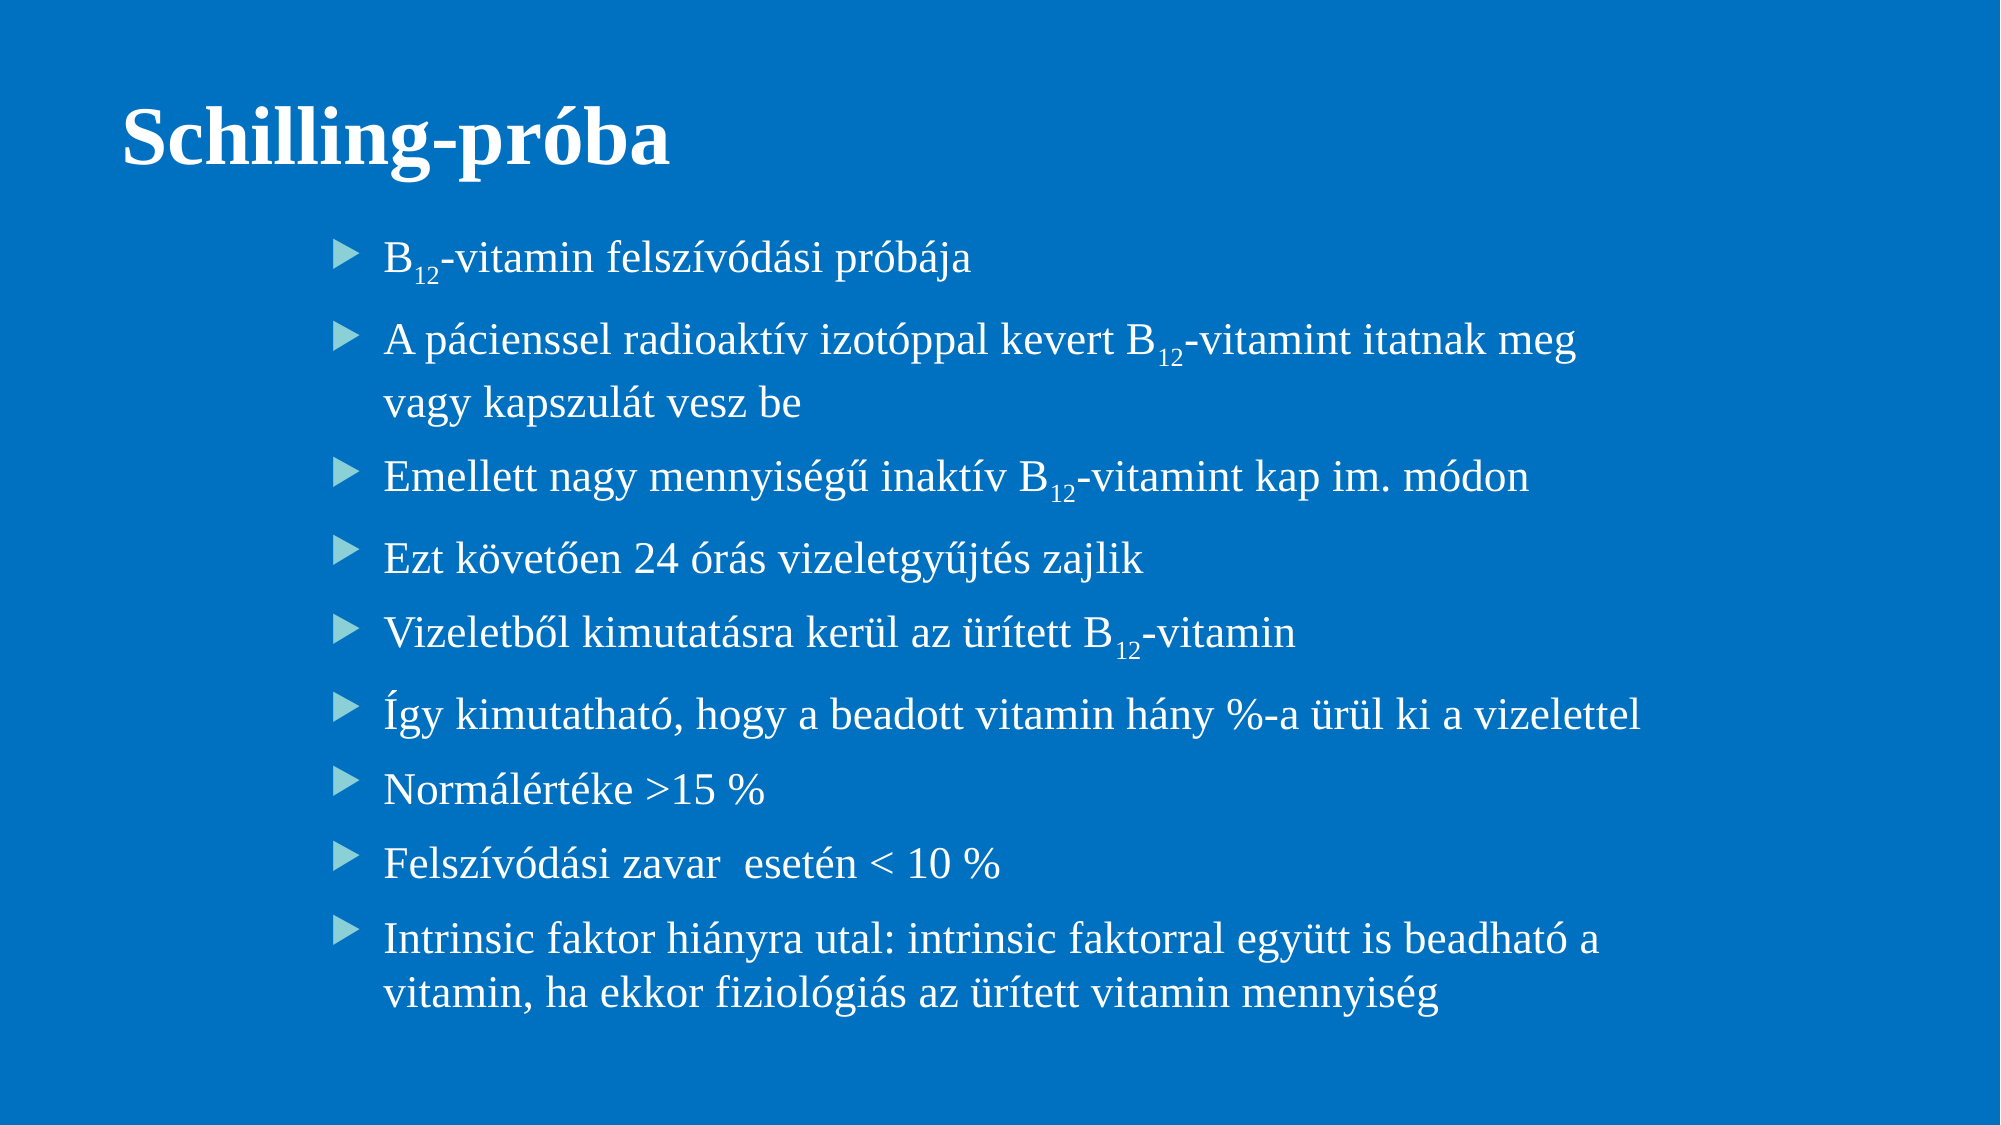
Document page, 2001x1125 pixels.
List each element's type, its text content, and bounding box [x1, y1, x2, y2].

list B12-vitamin felszívódási próbája A pácienssel radioaktív izotóppal kevert B12-vitamint itatnak meg vagy kapszulát vesz be Emellett nagy mennyiségű inaktív B12-vitamint kap im. módon Ezt követően 24 órás vizeletgyűjtés zajlik Vizeletből kimutatásra kerül az ürített B12-vitamin Így kimutatható, hogy a beadott vitamin hány %-a ürül ki a vizelettel Normálértéke >15 % Felszívódási zavar esetén < 10 % Intrinsic faktor hiányra utal: intrinsic faktorral együtt is beadható a vitamin, ha ekkor fiziológiás az ürített vitamin mennyiség [314, 219, 1665, 1052]
title Schilling-próba [106, 74, 1649, 304]
